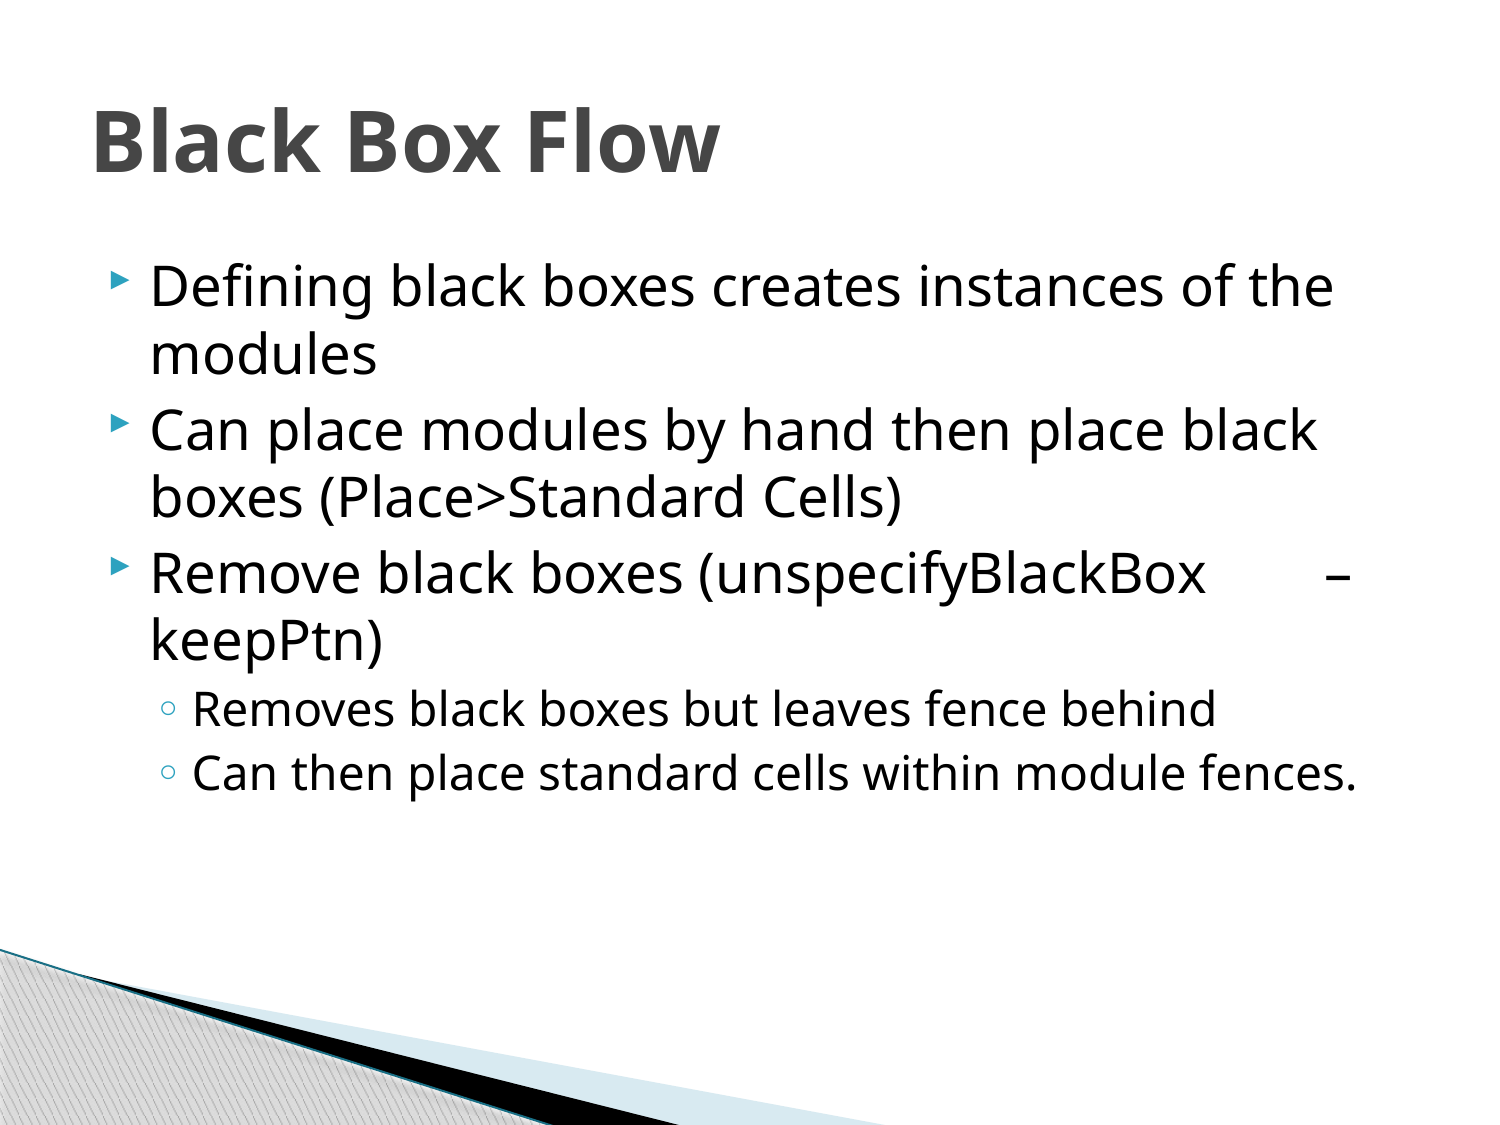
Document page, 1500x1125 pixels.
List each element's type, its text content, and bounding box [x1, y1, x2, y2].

title Black Box Flow [75, 45, 1425, 233]
list Defining black boxes creates instances of the modules Can place modules by hand then place black boxes (Place>Standard Cells) Remove black boxes (unspecifyBlackBox –keepPtn) Removes black boxes but leaves fence behind Can then place standard cells within module fences. [75, 243, 1425, 986]
